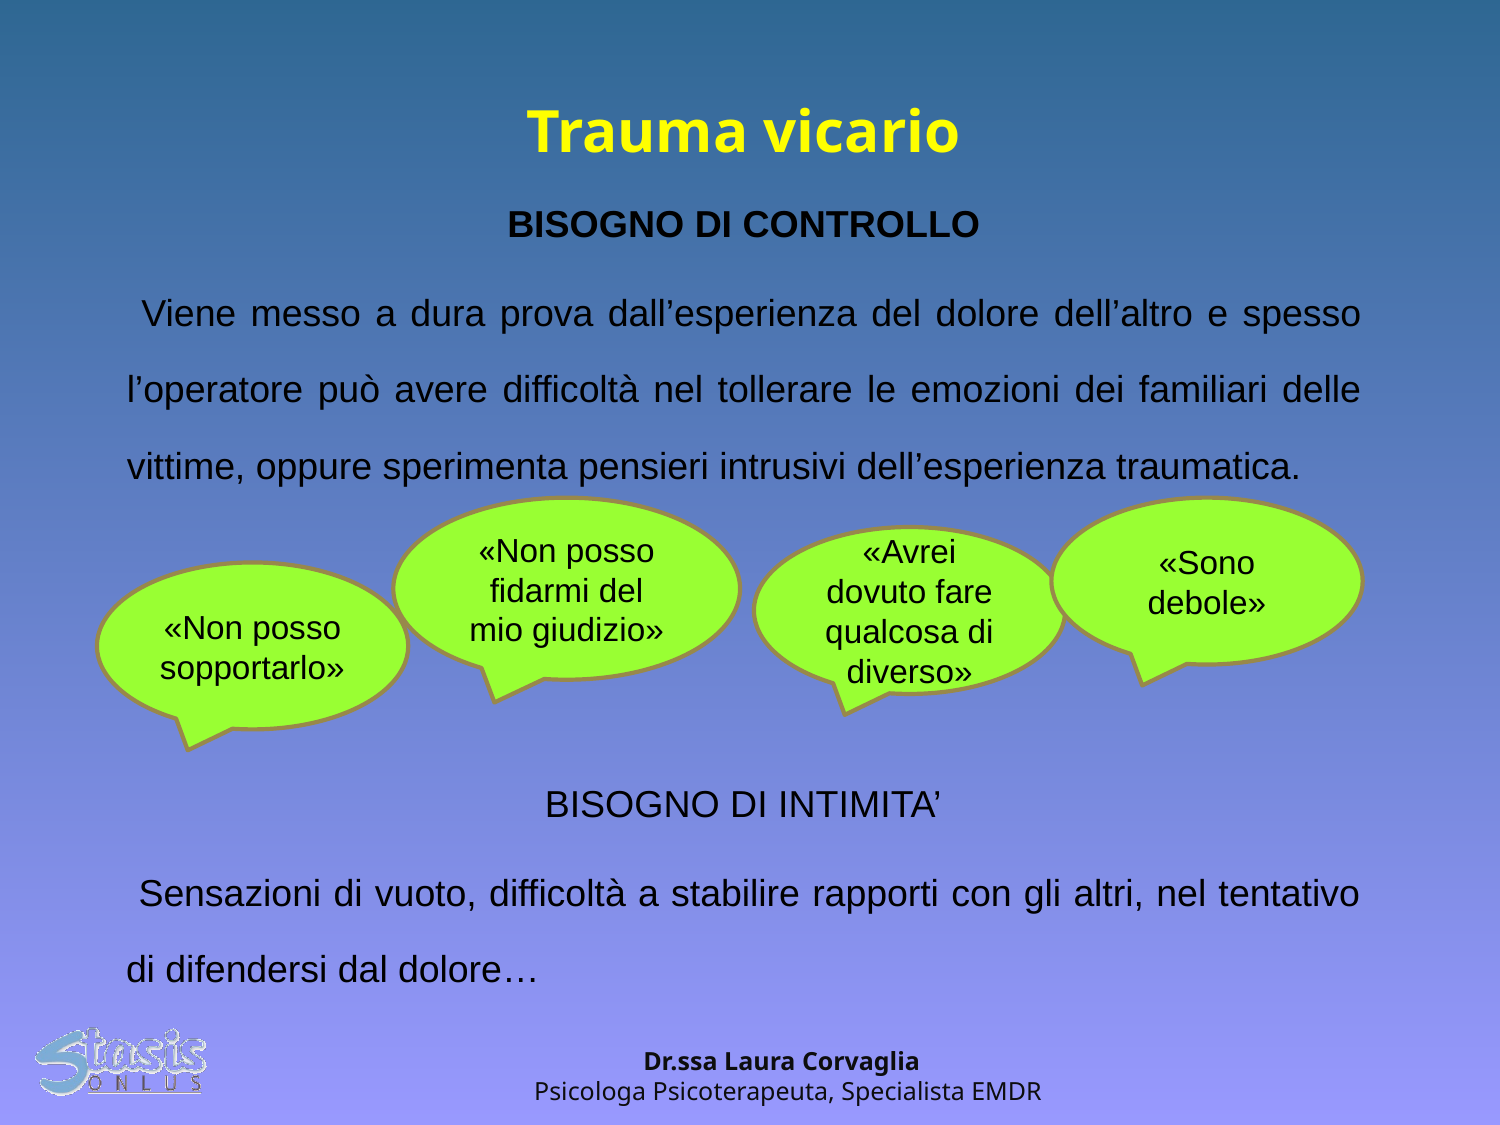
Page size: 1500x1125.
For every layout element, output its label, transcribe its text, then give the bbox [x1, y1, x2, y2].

picture [24, 981, 227, 1125]
text_box «Non posso sopportarlo» [94, 560, 411, 740]
text_box Dr.ssa Laura Corvaglia Psicologa Psicoterapeuta, Specialista EMDR [396, 1022, 1167, 1125]
text_box «Avrei dovuto fare qualcosa di diverso» [751, 524, 1067, 717]
text_box Trauma vicario [52, 72, 1434, 186]
text_box BISOGNO DI CONTROLLO Viene messo a dura prova dall’esperienza del dolore dell’altro e spesso l’operatore può avere difficoltà nel tollerare le emozioni dei familiari delle vittime, oppure sperimenta pensieri intrusivi dell’esperienza traumatica. [112, 160, 1376, 494]
text_box BISOGNO DI INTIMITA’ Sensazioni di vuoto, difficoltà a stabilire rapporti con gli altri, nel tentativo di difendersi dal dolore… [111, 740, 1376, 998]
text_box «Sono debole» [1049, 495, 1365, 688]
text_box «Non posso fidarmi del mio giudizio» [391, 495, 743, 705]
